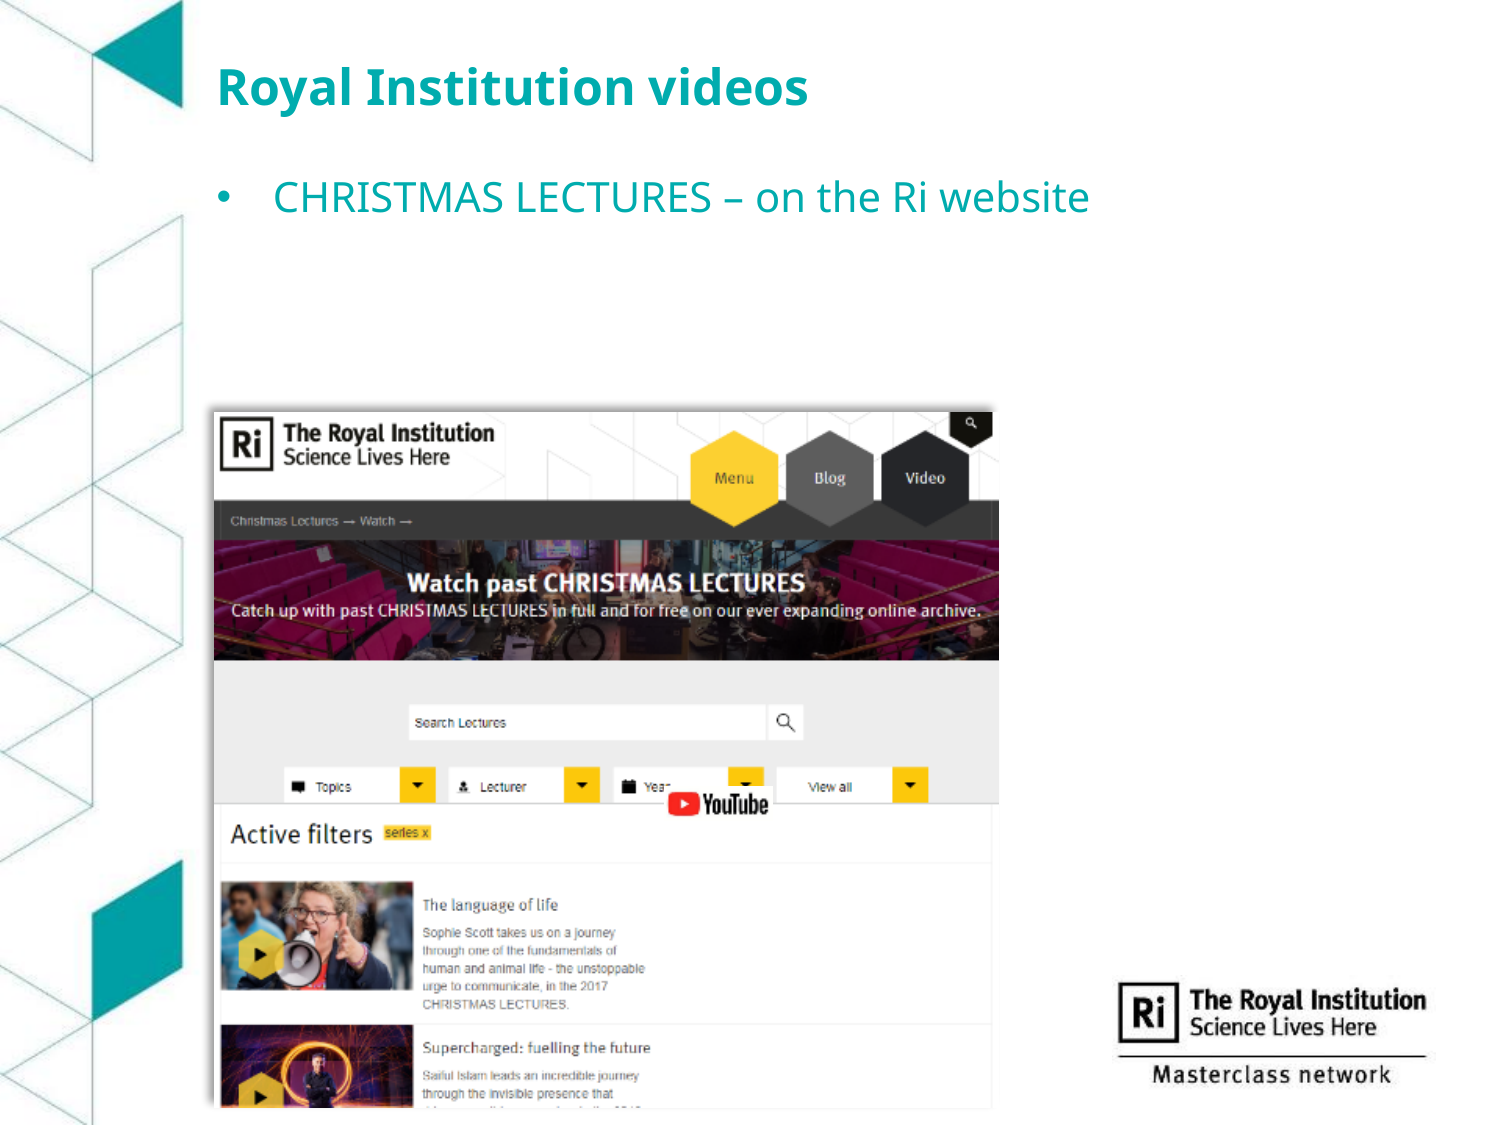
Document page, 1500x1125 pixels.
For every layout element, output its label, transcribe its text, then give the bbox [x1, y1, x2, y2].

text_box CHRISTMAS LECTURES – on the Ri website [219, 138, 1488, 229]
picture [1112, 975, 1436, 1102]
picture [0, 0, 1000, 1125]
text_box Royal Institution videos [219, 47, 1149, 123]
